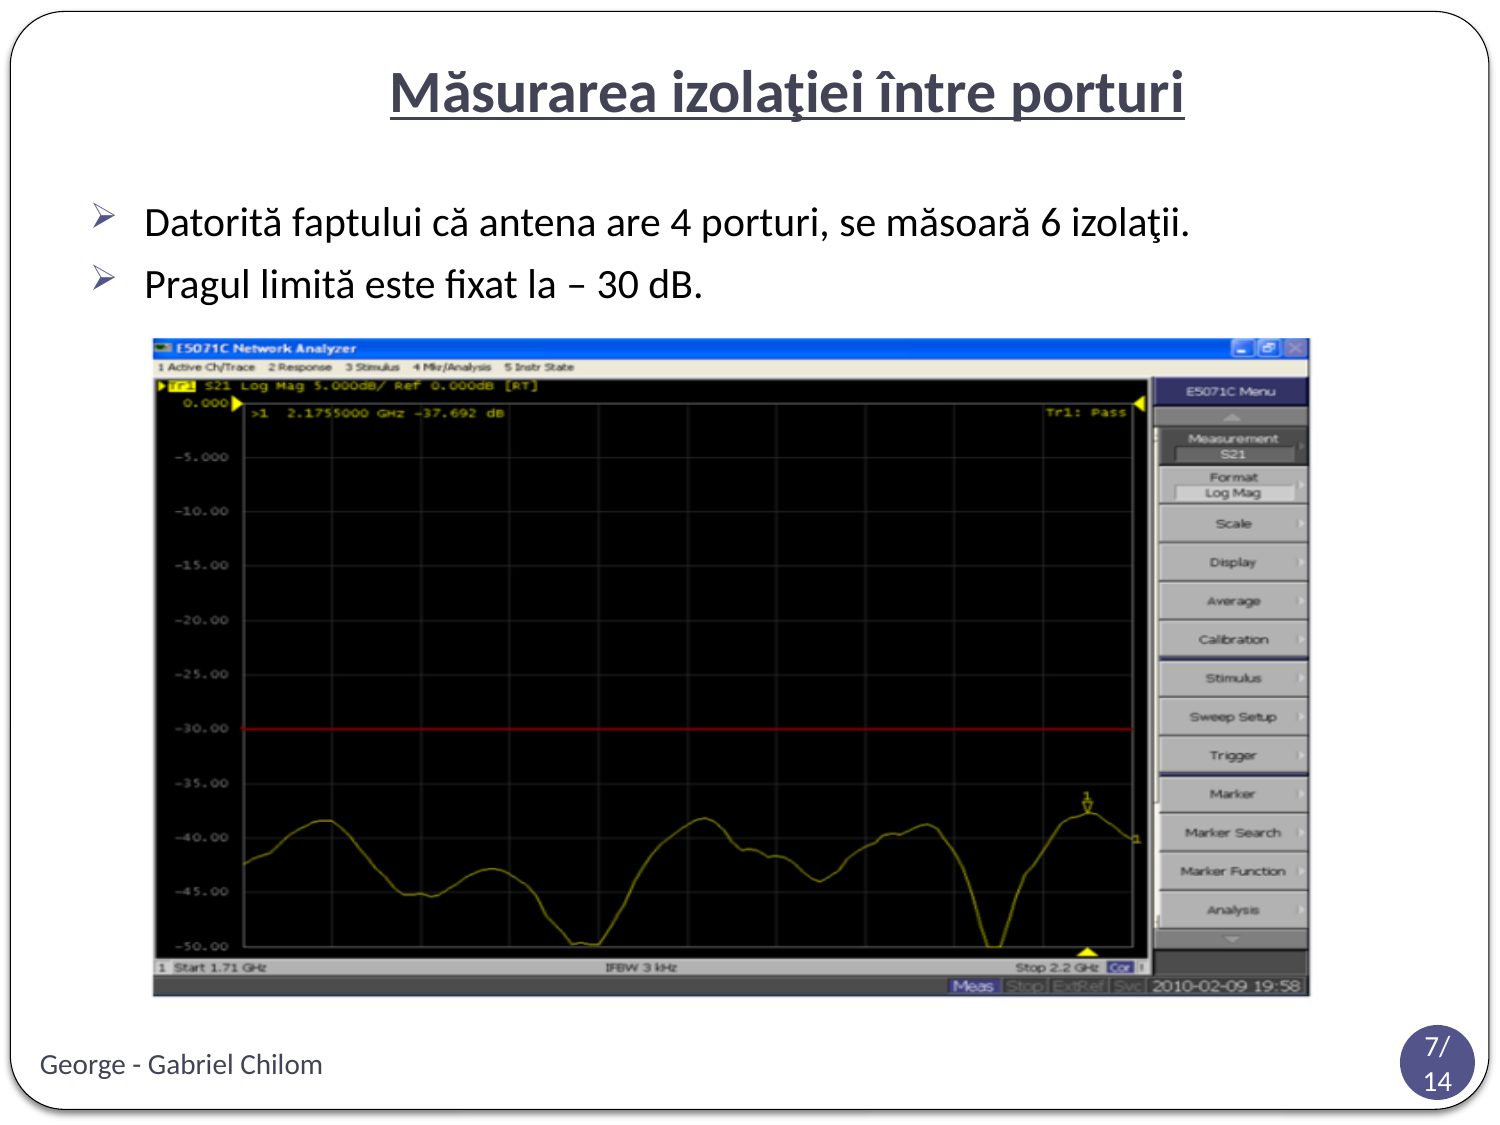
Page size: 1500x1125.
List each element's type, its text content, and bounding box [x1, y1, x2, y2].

list Datorită faptului că antena are 4 porturi, se măsoară 6 izolaţii. Pragul limită este fixat la – 30 dB. [74, 187, 1426, 1006]
picture [149, 337, 1313, 1001]
slide_number 7/14 [1399, 1024, 1475, 1100]
title Măsurarea izolaţiei între porturi [149, 44, 1426, 187]
footer George - Gabriel Chilom [24, 1025, 675, 1100]
